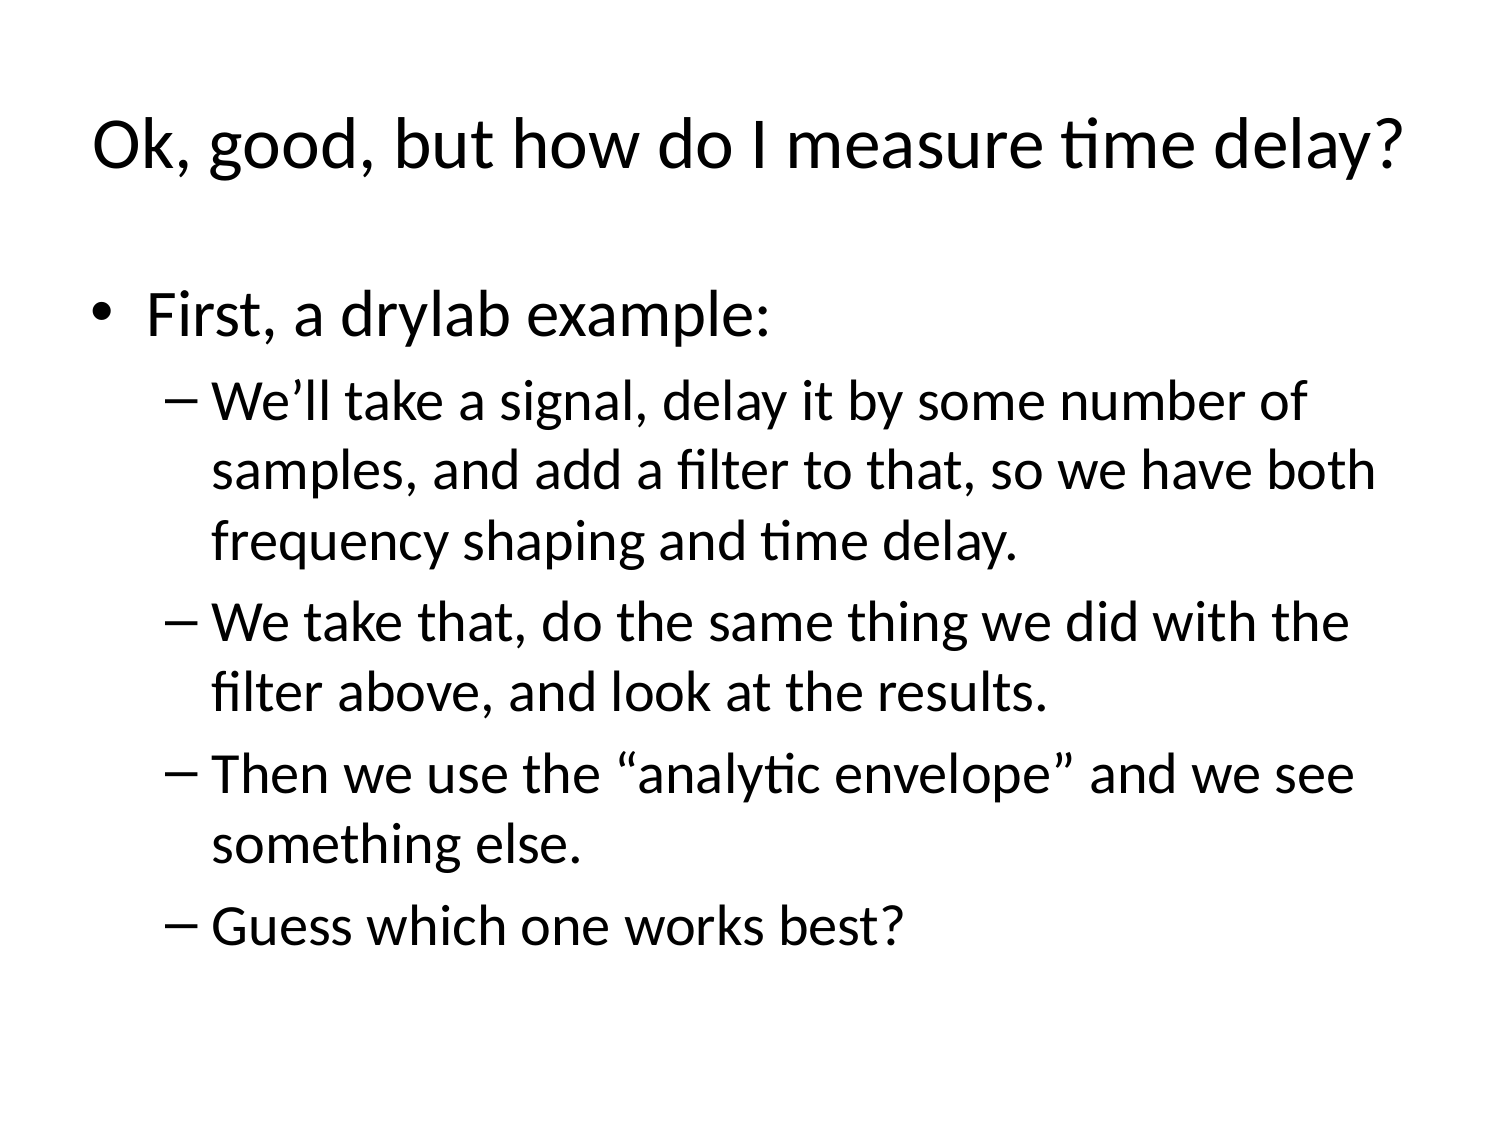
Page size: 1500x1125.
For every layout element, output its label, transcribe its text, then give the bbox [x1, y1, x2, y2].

list First, a drylab example: We’ll take a signal, delay it by some number of samples, and add a filter to that, so we have both frequency shaping and time delay. We take that, do the same thing we did with the filter above, and look at the results. Then we use the “analytic envelope” and we see something else. Guess which one works best? [75, 262, 1425, 1005]
title Ok, good, but how do I measure time delay? [75, 45, 1425, 233]
